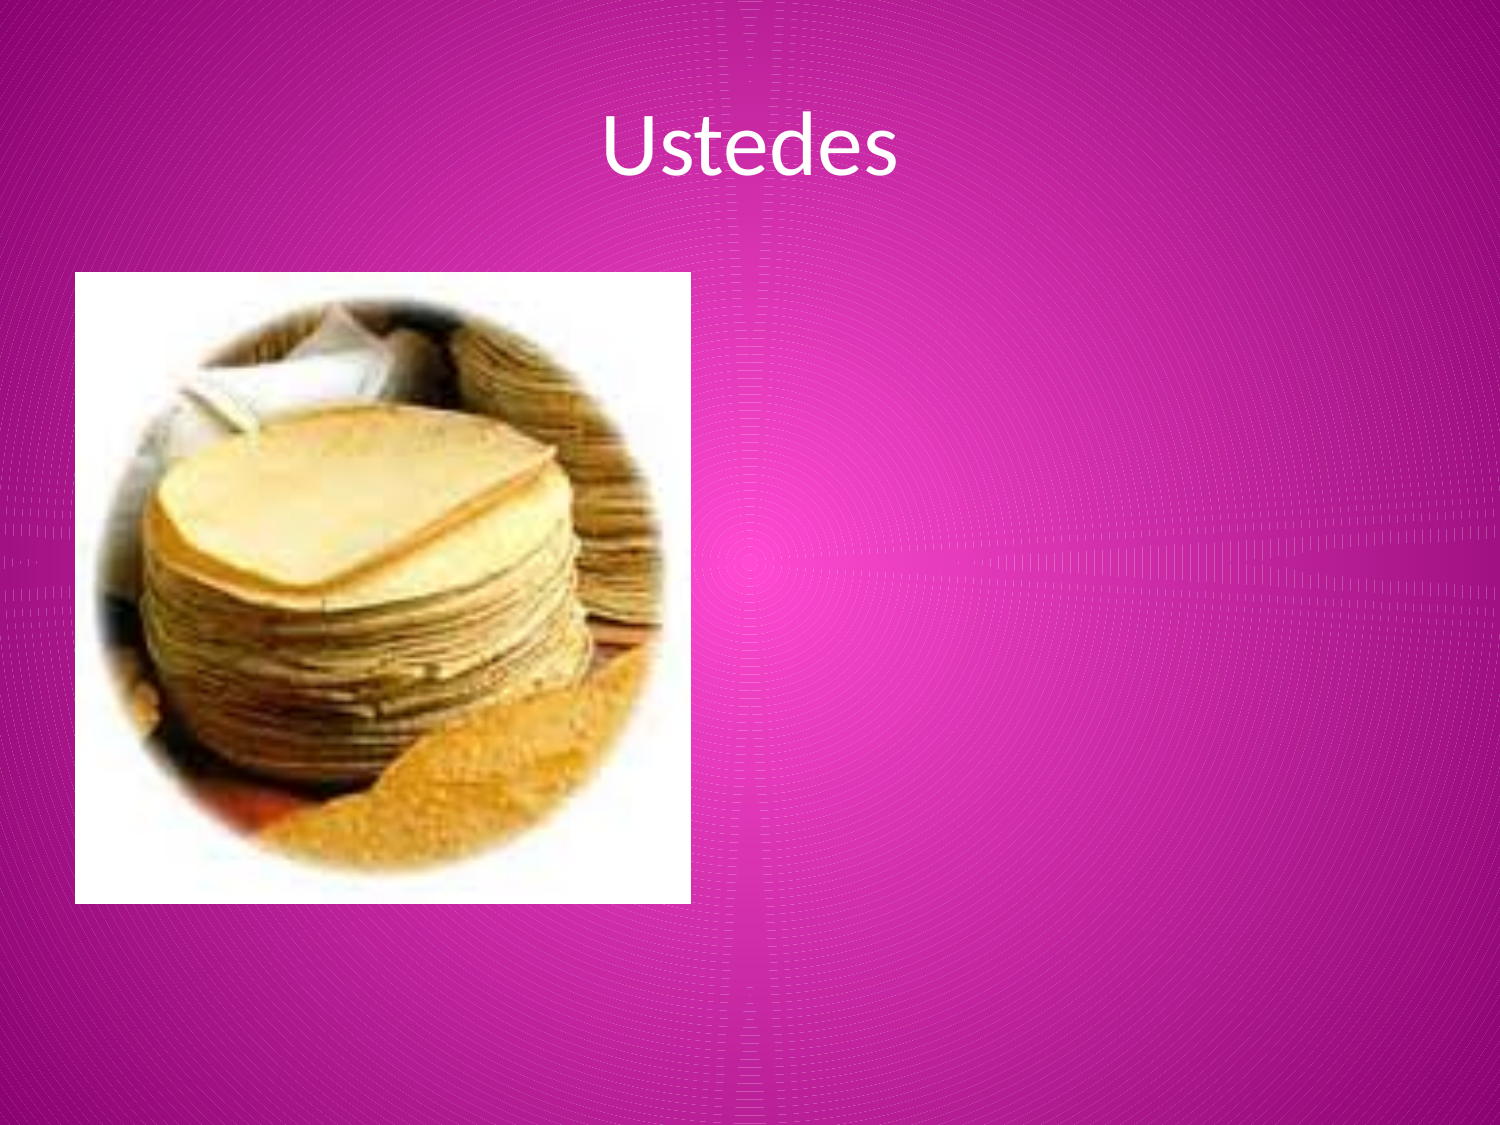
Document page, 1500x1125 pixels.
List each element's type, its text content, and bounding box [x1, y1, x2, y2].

title Ustedes [75, 45, 1425, 233]
picture [74, 272, 691, 904]
